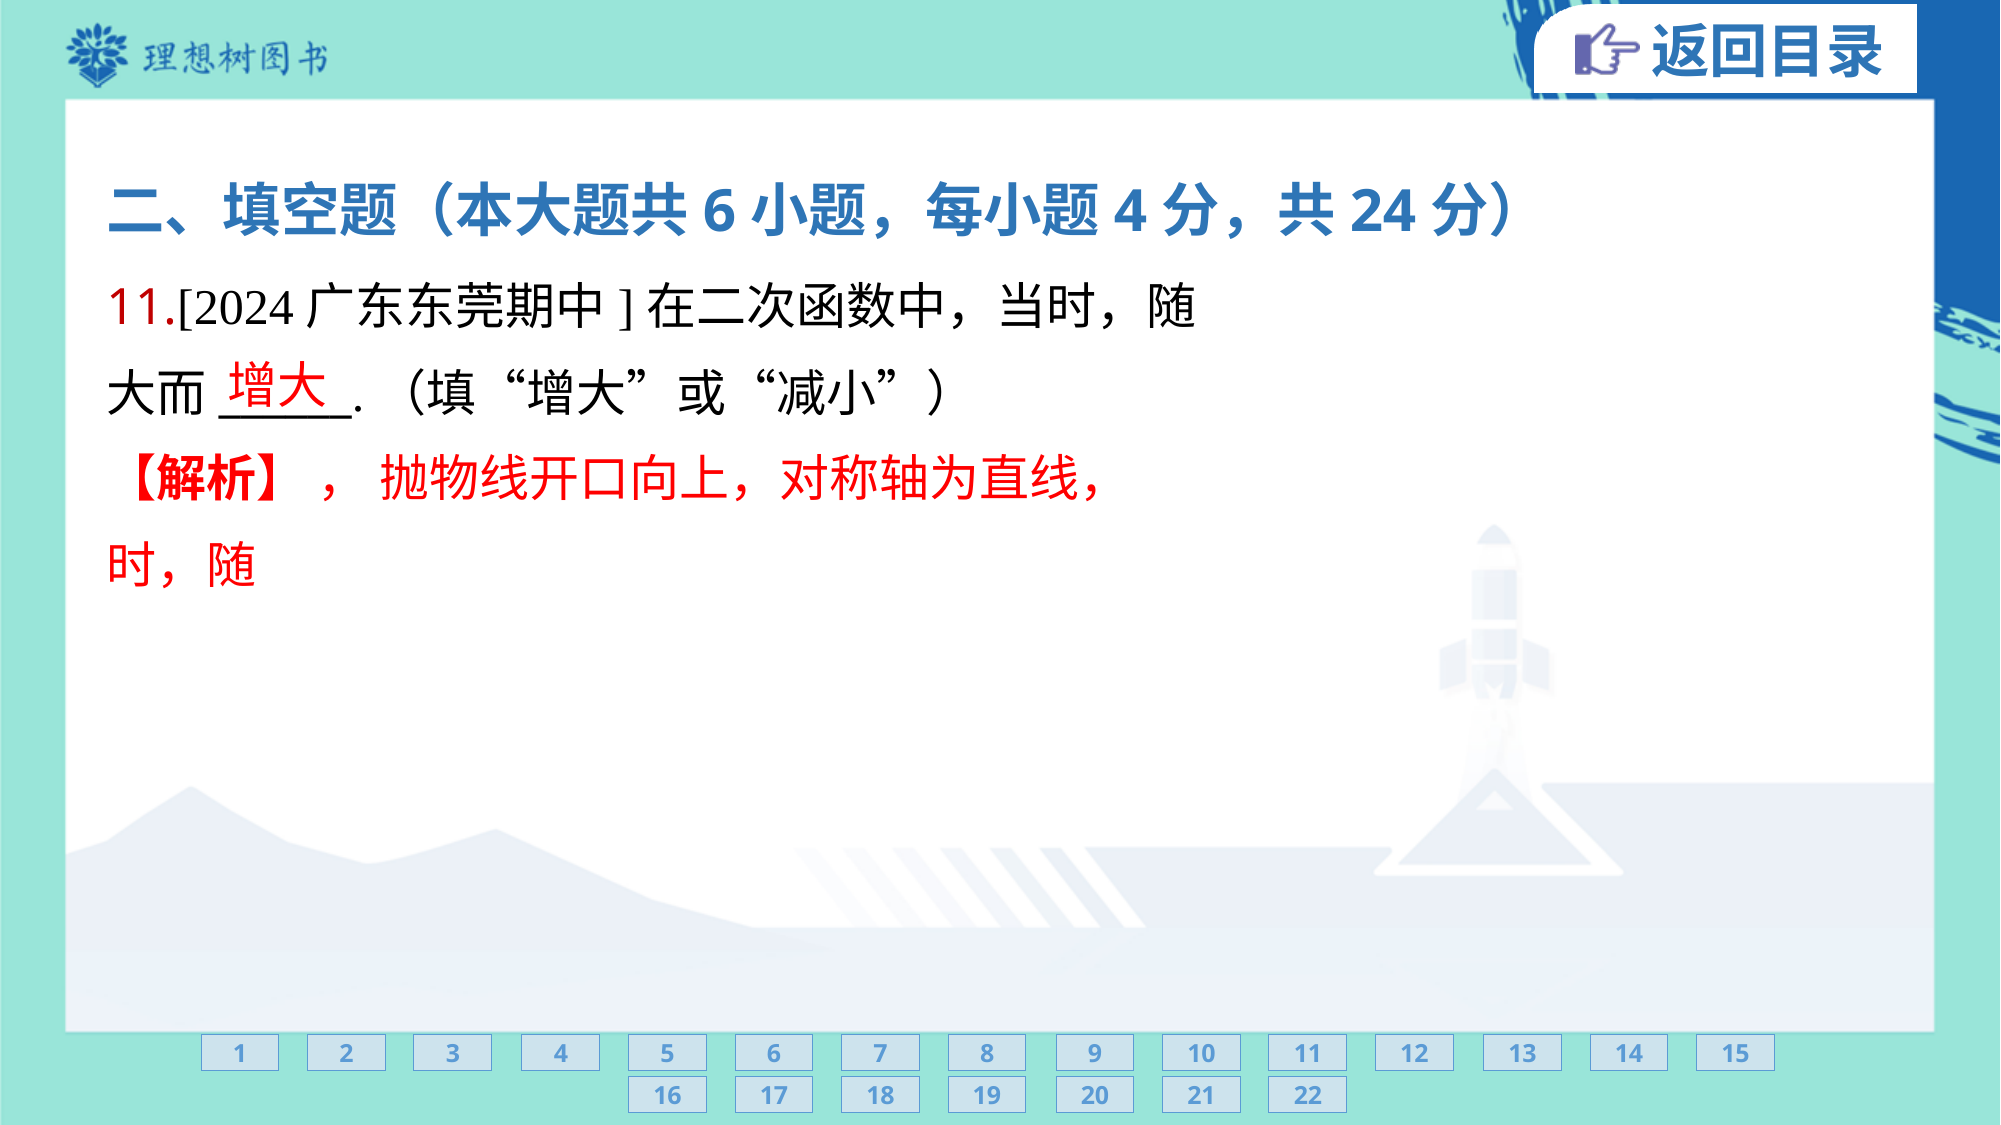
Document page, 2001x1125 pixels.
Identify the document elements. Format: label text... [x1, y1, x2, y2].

text_box 二、填空题（本大题共6小题，每小题4分，共24分） [106, 140, 1895, 258]
text_box 增大 [209, 326, 346, 404]
picture [0, 0, 2000, 1125]
